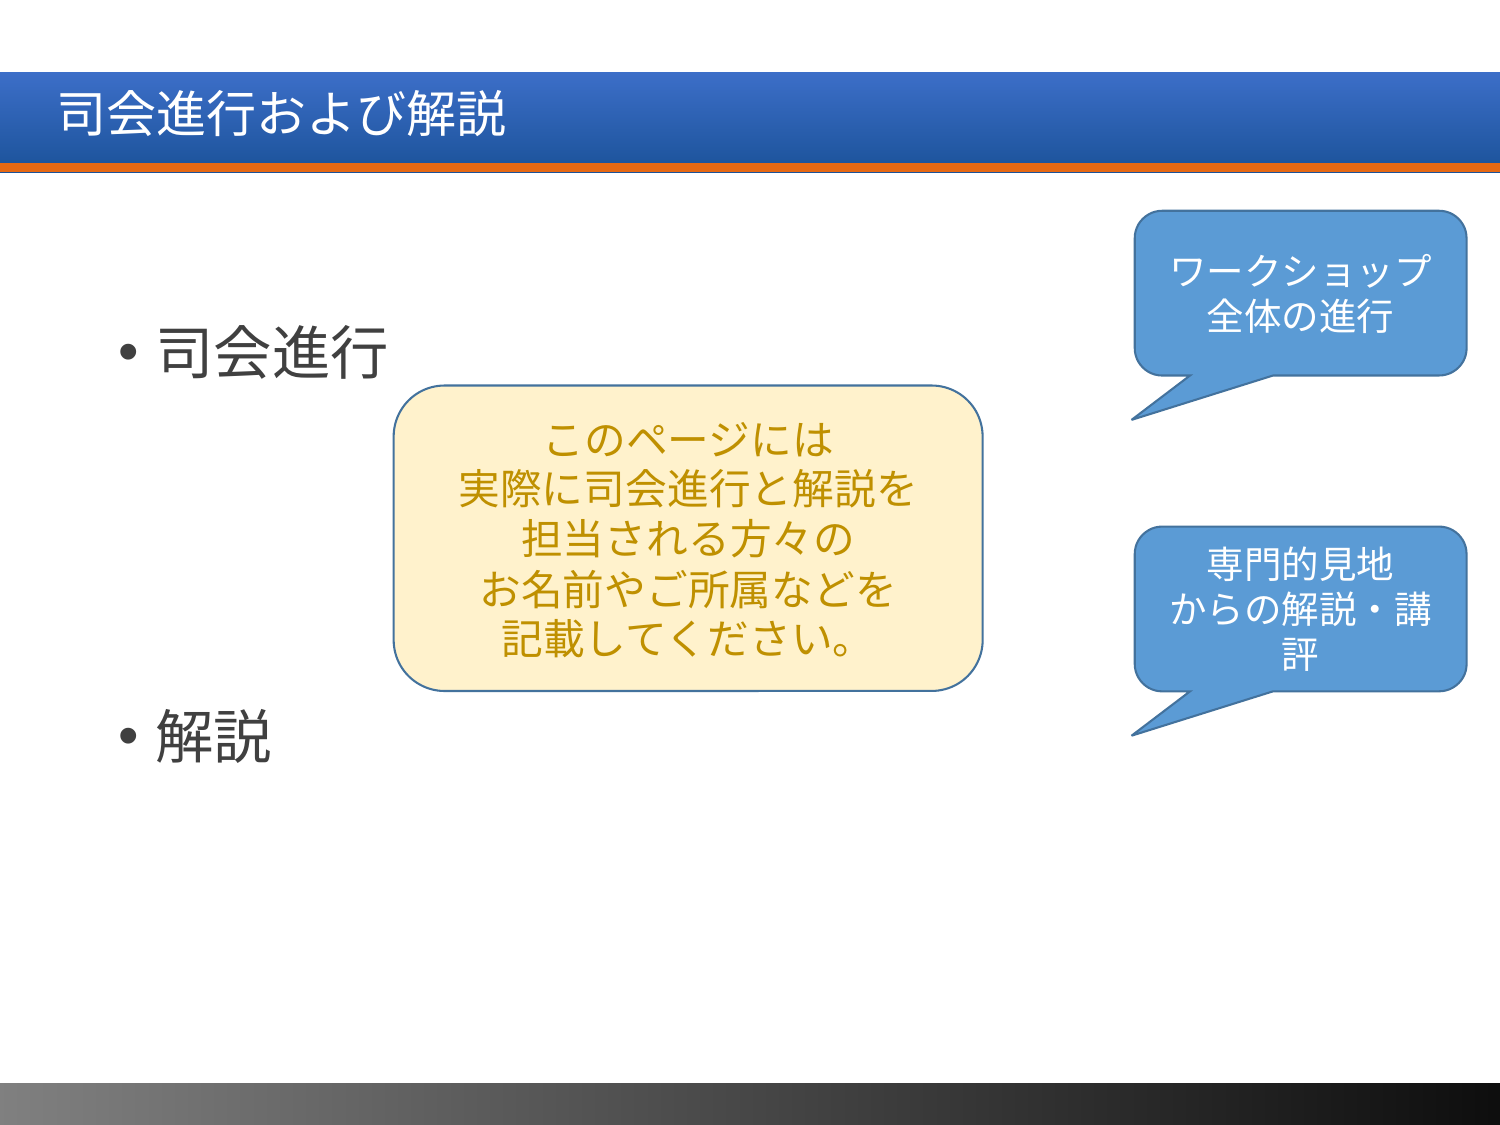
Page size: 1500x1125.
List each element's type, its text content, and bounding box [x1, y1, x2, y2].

list 司会進行 解説 [103, 218, 1397, 1014]
title 司会進行および解説 [41, 59, 1336, 173]
text_box 専門的見地 からの解説・講評 [1130, 525, 1468, 737]
slide_number 5 [1170, 1072, 1500, 1125]
text_box [0, 1083, 1170, 1125]
text_box このページには 実際に司会進行と解説を 担当される方々の お名前やご所属などを 記載してください。 [392, 384, 984, 693]
text_box ワークショップ 全体の進行 [1130, 209, 1468, 421]
